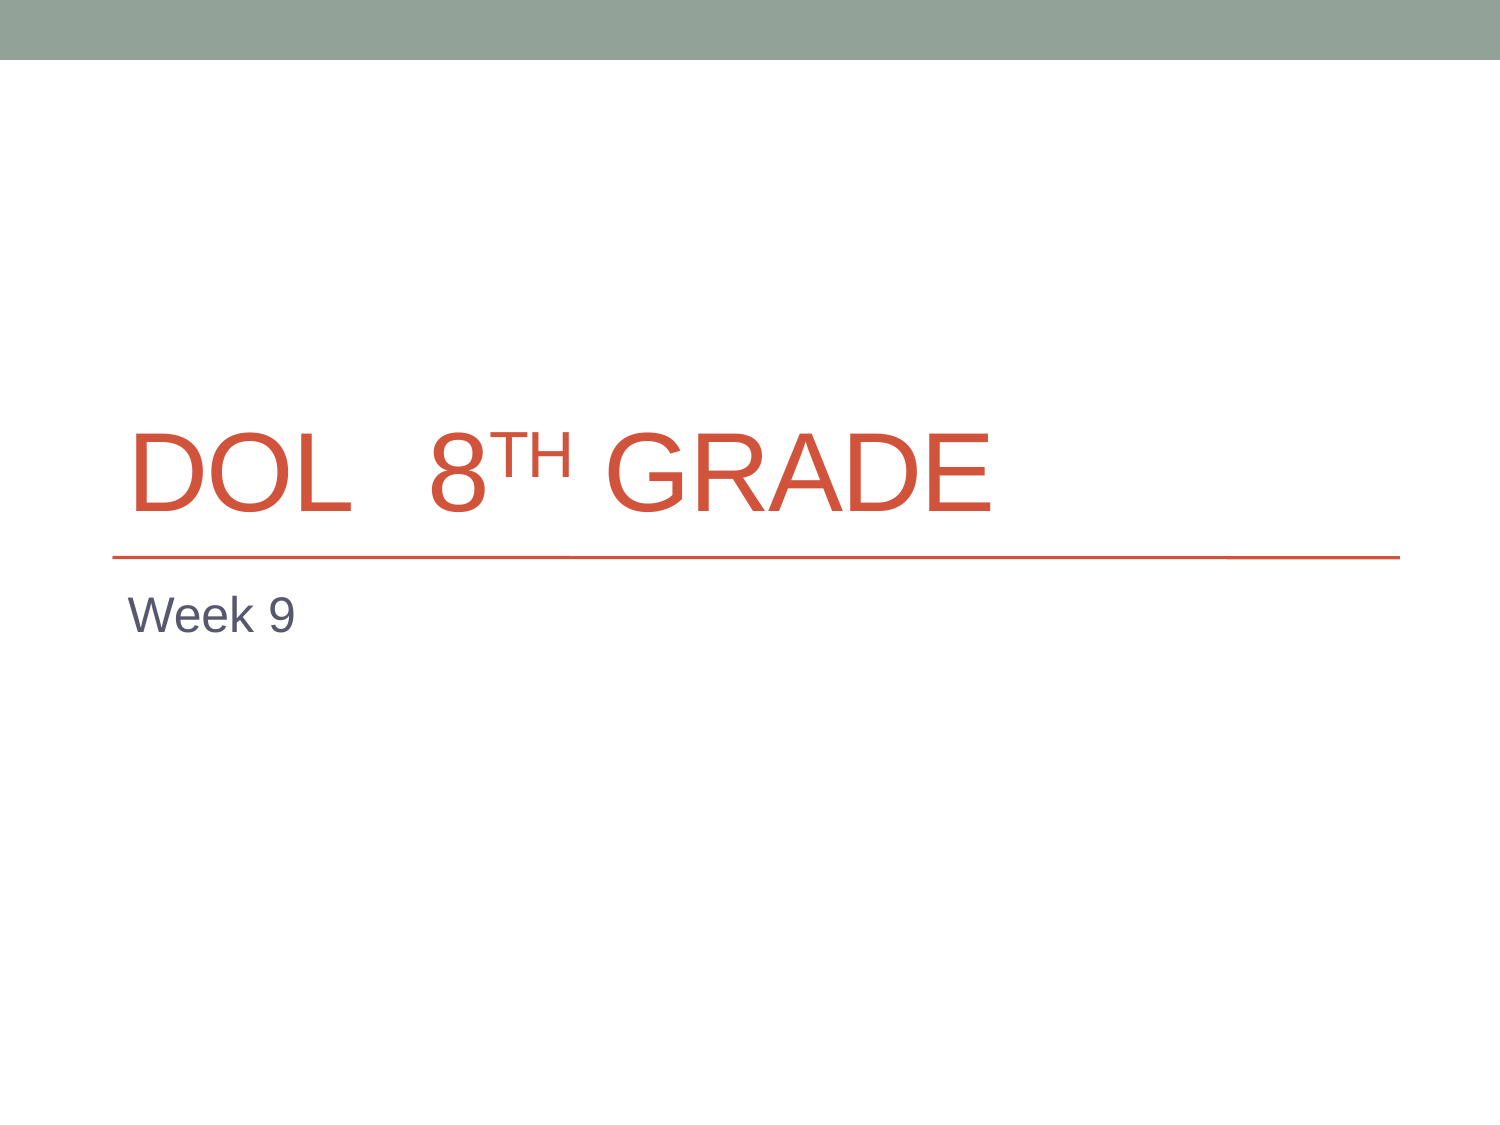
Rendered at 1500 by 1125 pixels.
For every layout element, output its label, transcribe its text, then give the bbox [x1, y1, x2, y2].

subtitle Week 9 [112, 575, 1163, 863]
title Dol 8th grade [112, 224, 1400, 542]
